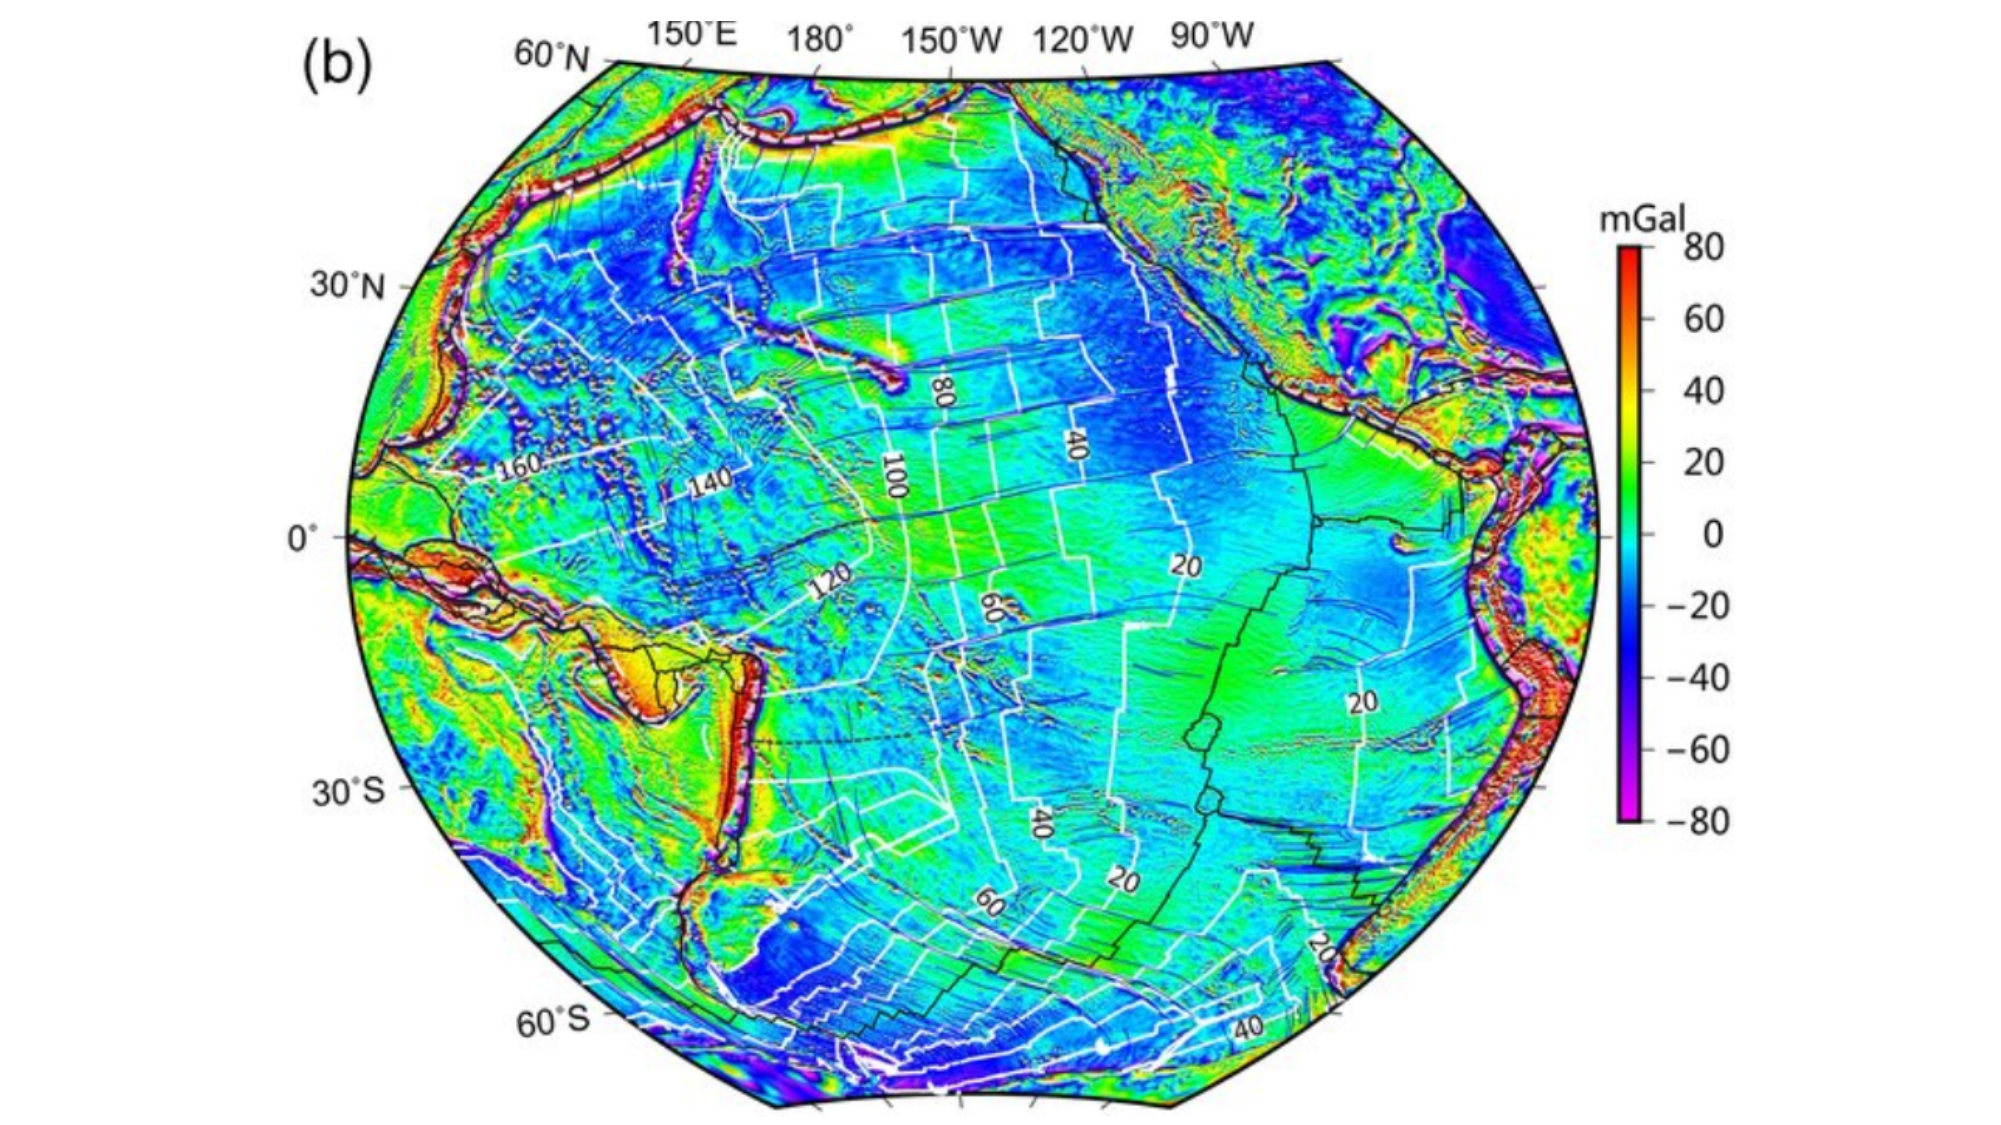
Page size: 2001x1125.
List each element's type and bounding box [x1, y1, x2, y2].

picture [224, 21, 1776, 1125]
